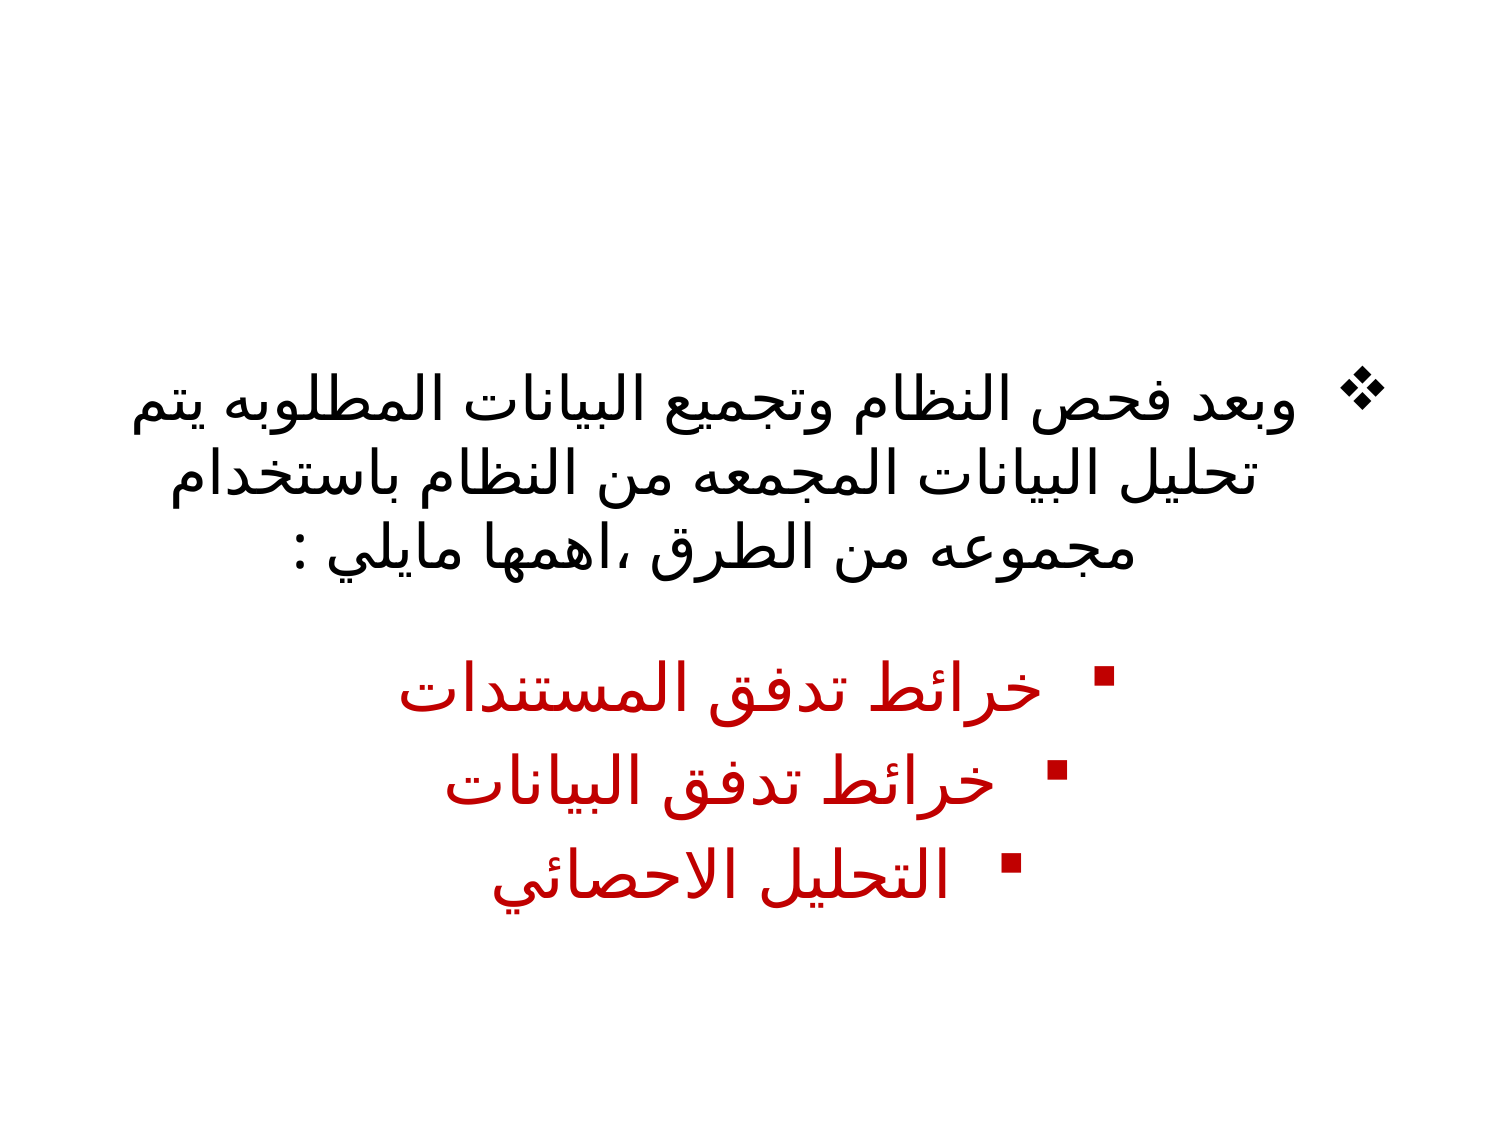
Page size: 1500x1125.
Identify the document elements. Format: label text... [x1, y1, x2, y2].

title وبعد فحص النظام وتجميع البيانات المطلوبه يتم تحليل البيانات المجمعه من النظام باستخدام مجموعه من الطرق ،اهمها مايلي : [112, 349, 1388, 591]
subtitle خرائط تدفق المستندات خرائط تدفق البيانات التحليل الاحصائي [225, 637, 1275, 925]
